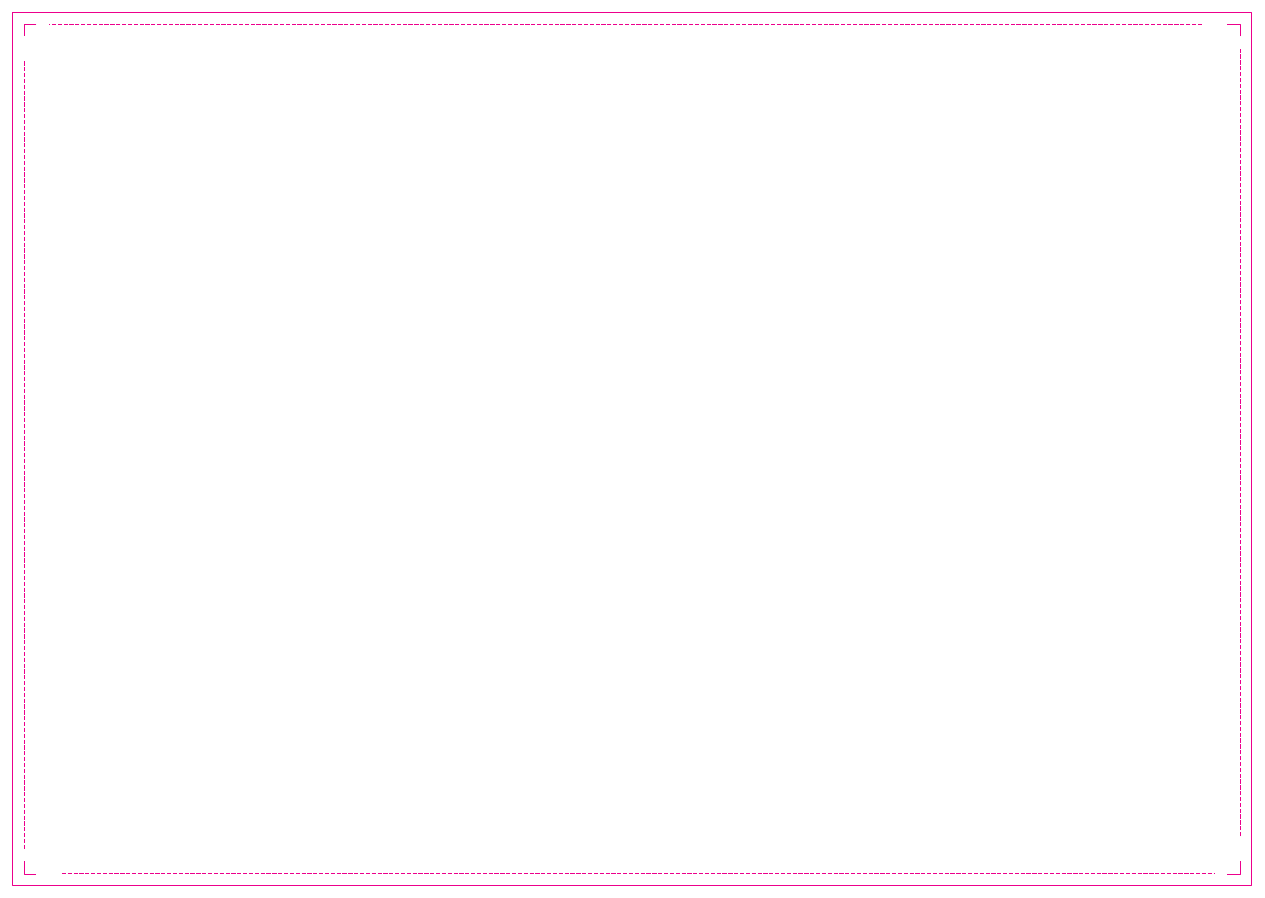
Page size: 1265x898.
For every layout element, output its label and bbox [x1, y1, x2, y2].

text_box [11, 11, 1253, 887]
